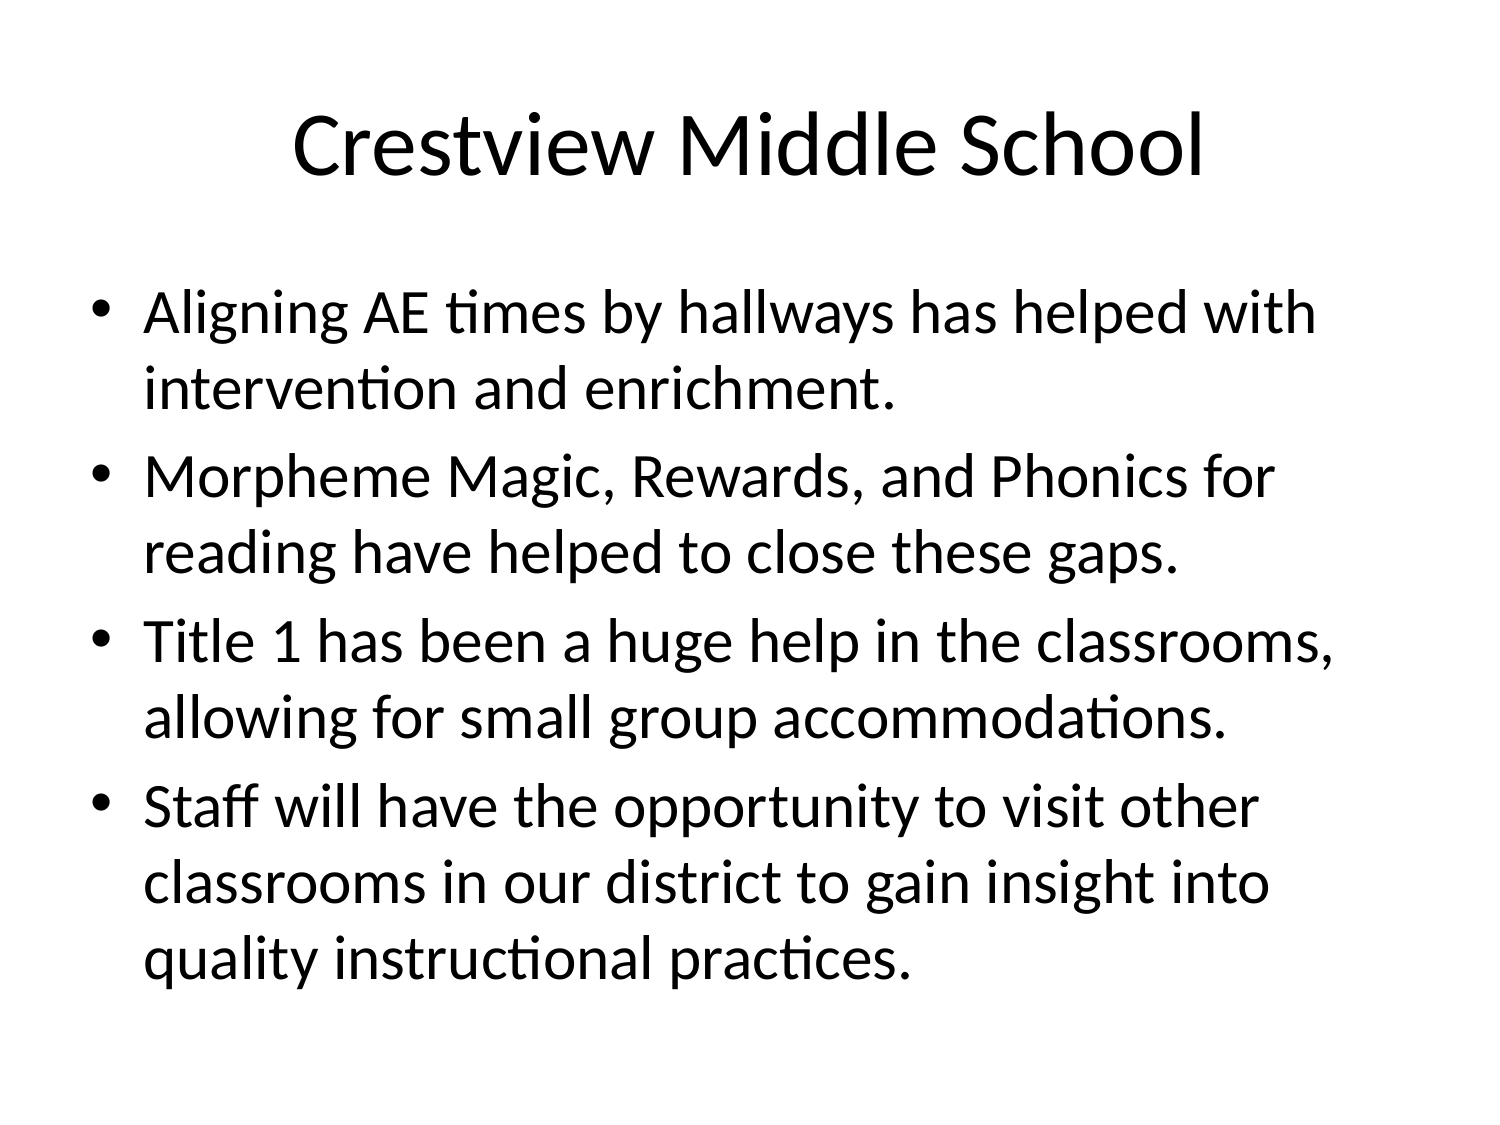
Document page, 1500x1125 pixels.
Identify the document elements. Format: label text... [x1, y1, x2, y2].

list Aligning AE times by hallways has helped with intervention and enrichment. Morpheme Magic, Rewards, and Phonics for reading have helped to close these gaps. Title 1 has been a huge help in the classrooms, allowing for small group accommodations. Staff will have the opportunity to visit other classrooms in our district to gain insight into quality instructional practices. [75, 262, 1425, 1005]
title Crestview Middle School [75, 45, 1425, 233]
